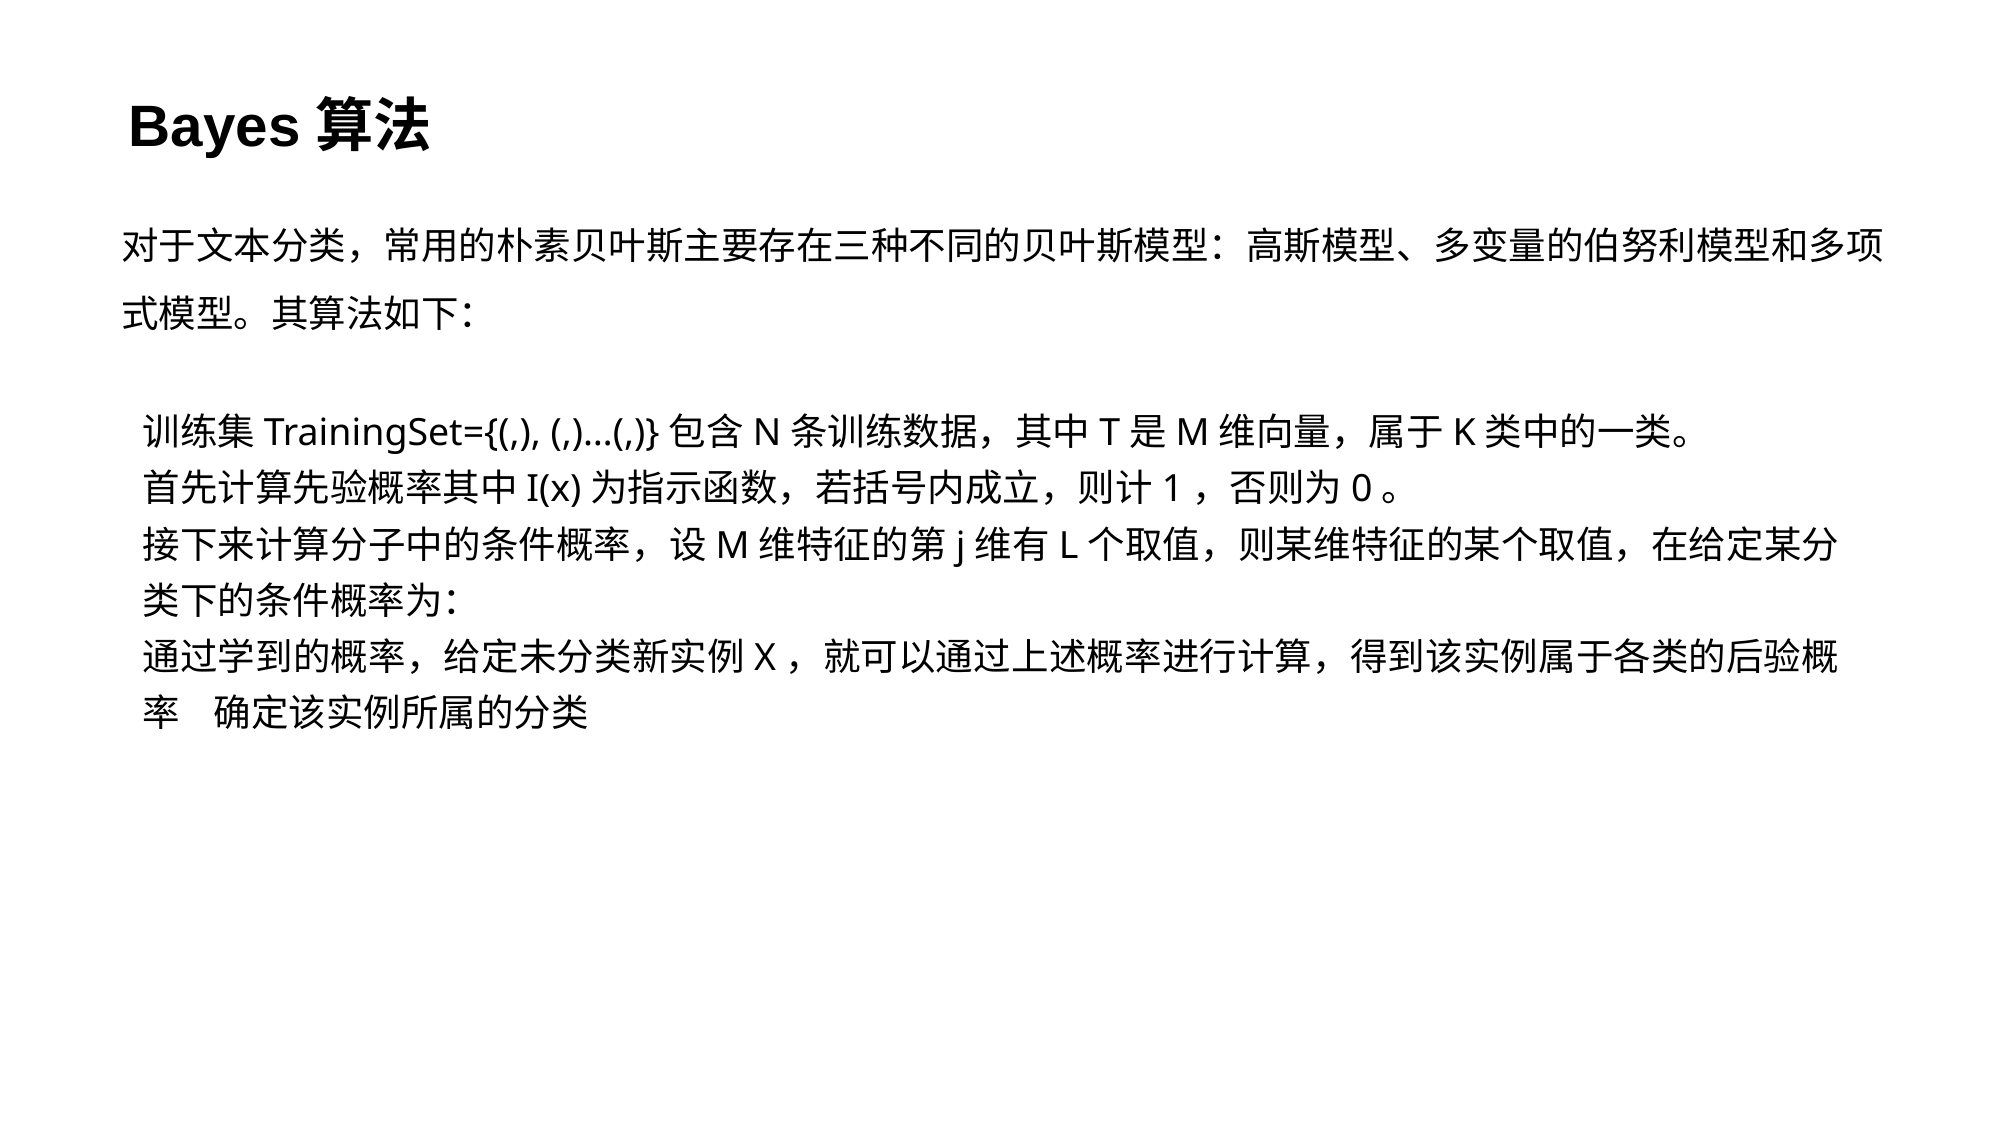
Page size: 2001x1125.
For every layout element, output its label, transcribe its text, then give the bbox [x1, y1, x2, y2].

title Bayes算法 [114, 12, 1886, 167]
text_box 对于文本分类，常用的朴素贝叶斯主要存在三种不同的贝叶斯模型：高斯模型、多变量的伯努利模型和多项式模型。其算法如下： [106, 192, 1927, 343]
